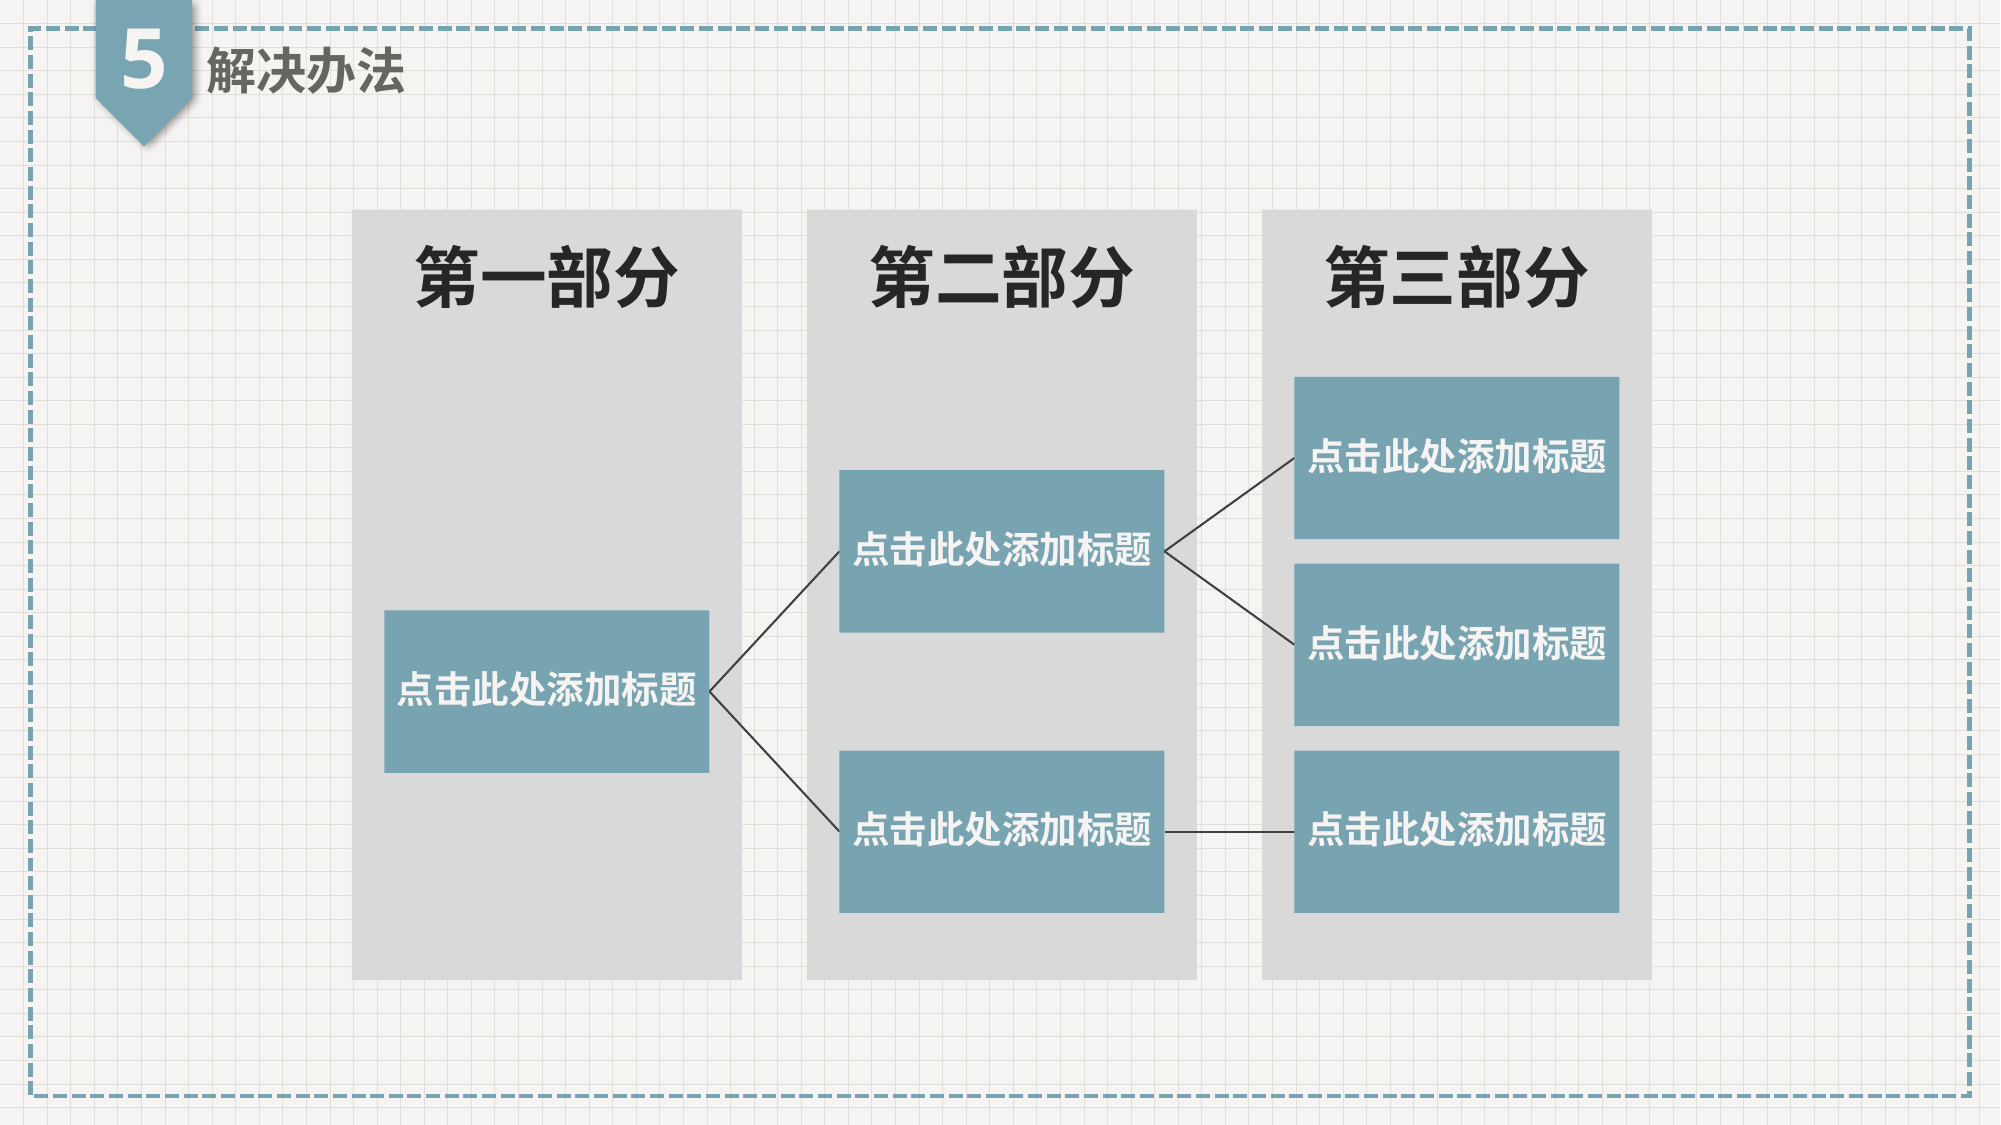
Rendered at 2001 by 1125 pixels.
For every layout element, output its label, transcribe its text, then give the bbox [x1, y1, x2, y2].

list 5 [95, 0, 193, 123]
text_box [708, 690, 838, 832]
text_box 点击此处添加标题 [1293, 749, 1621, 914]
text_box [708, 551, 838, 692]
list 解决办法 [192, 35, 883, 112]
text_box 第一部分 [398, 228, 696, 324]
text_box [806, 554, 1197, 831]
text_box [1163, 457, 1293, 551]
text_box 点击此处添加标题 [838, 749, 1165, 914]
text_box [1262, 209, 1652, 981]
text_box 点击此处添加标题 [383, 609, 710, 774]
text_box 第三部分 [1308, 228, 1606, 324]
text_box 点击此处添加标题 [1293, 563, 1621, 727]
text_box 点击此处添加标题 [1293, 376, 1621, 540]
text_box [806, 209, 1197, 584]
text_box 第二部分 [853, 228, 1151, 324]
text_box [1163, 550, 1293, 645]
text_box 点击此处添加标题 [838, 469, 1165, 634]
text_box [351, 209, 742, 981]
text_box [806, 799, 1197, 981]
